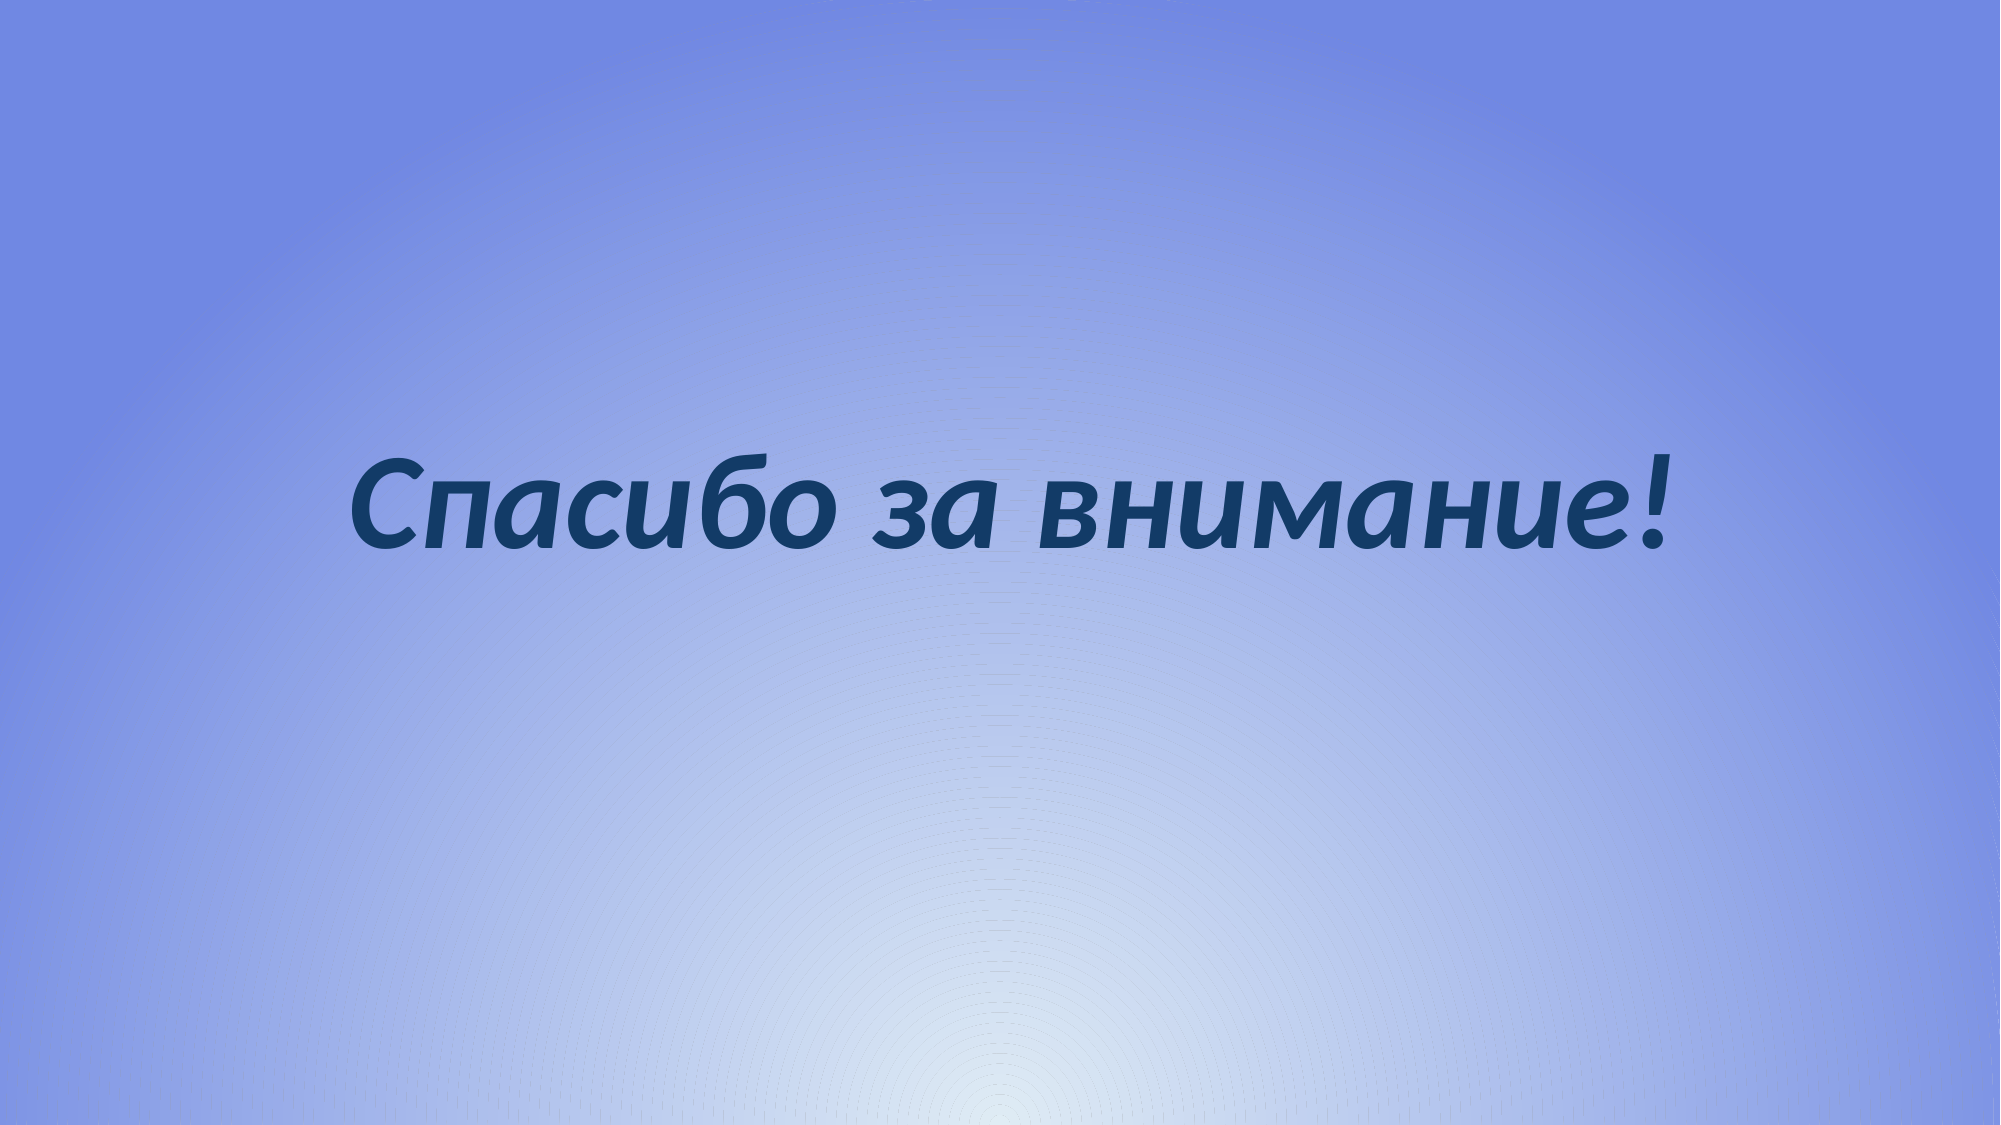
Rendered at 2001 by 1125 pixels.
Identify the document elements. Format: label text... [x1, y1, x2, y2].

title Спасибо за внимание! [154, 395, 1873, 613]
